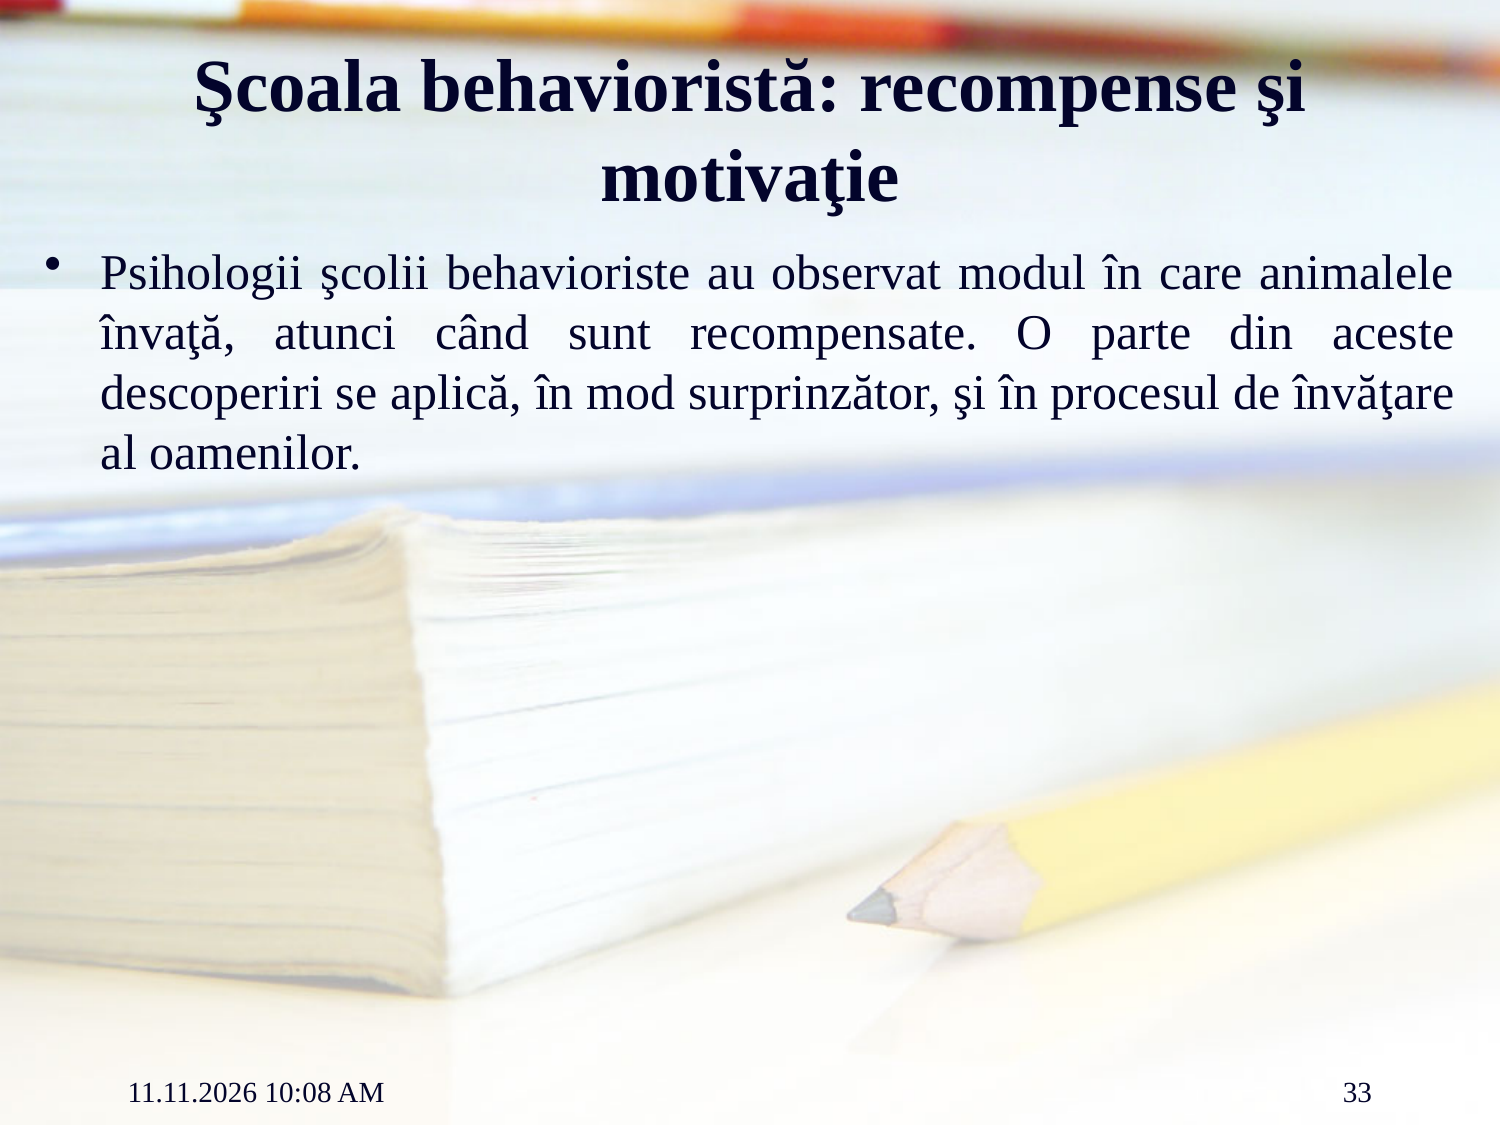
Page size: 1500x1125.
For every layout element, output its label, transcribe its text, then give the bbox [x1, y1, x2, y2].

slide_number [112, 1065, 426, 1114]
list Psihologii şcolii behavioriste au observat modul în care animalele învaţă, atunci când sunt recompensate. O parte din aceste descoperiri se aplică, în mod surprinzător, şi în procesul de învăţare al oamenilor. [29, 231, 1471, 1044]
picture [0, 0, 1500, 1125]
title Şcoala behavioristă: recompense şi motivaţie [29, 32, 1471, 221]
slide_number 33 [1074, 1065, 1388, 1114]
